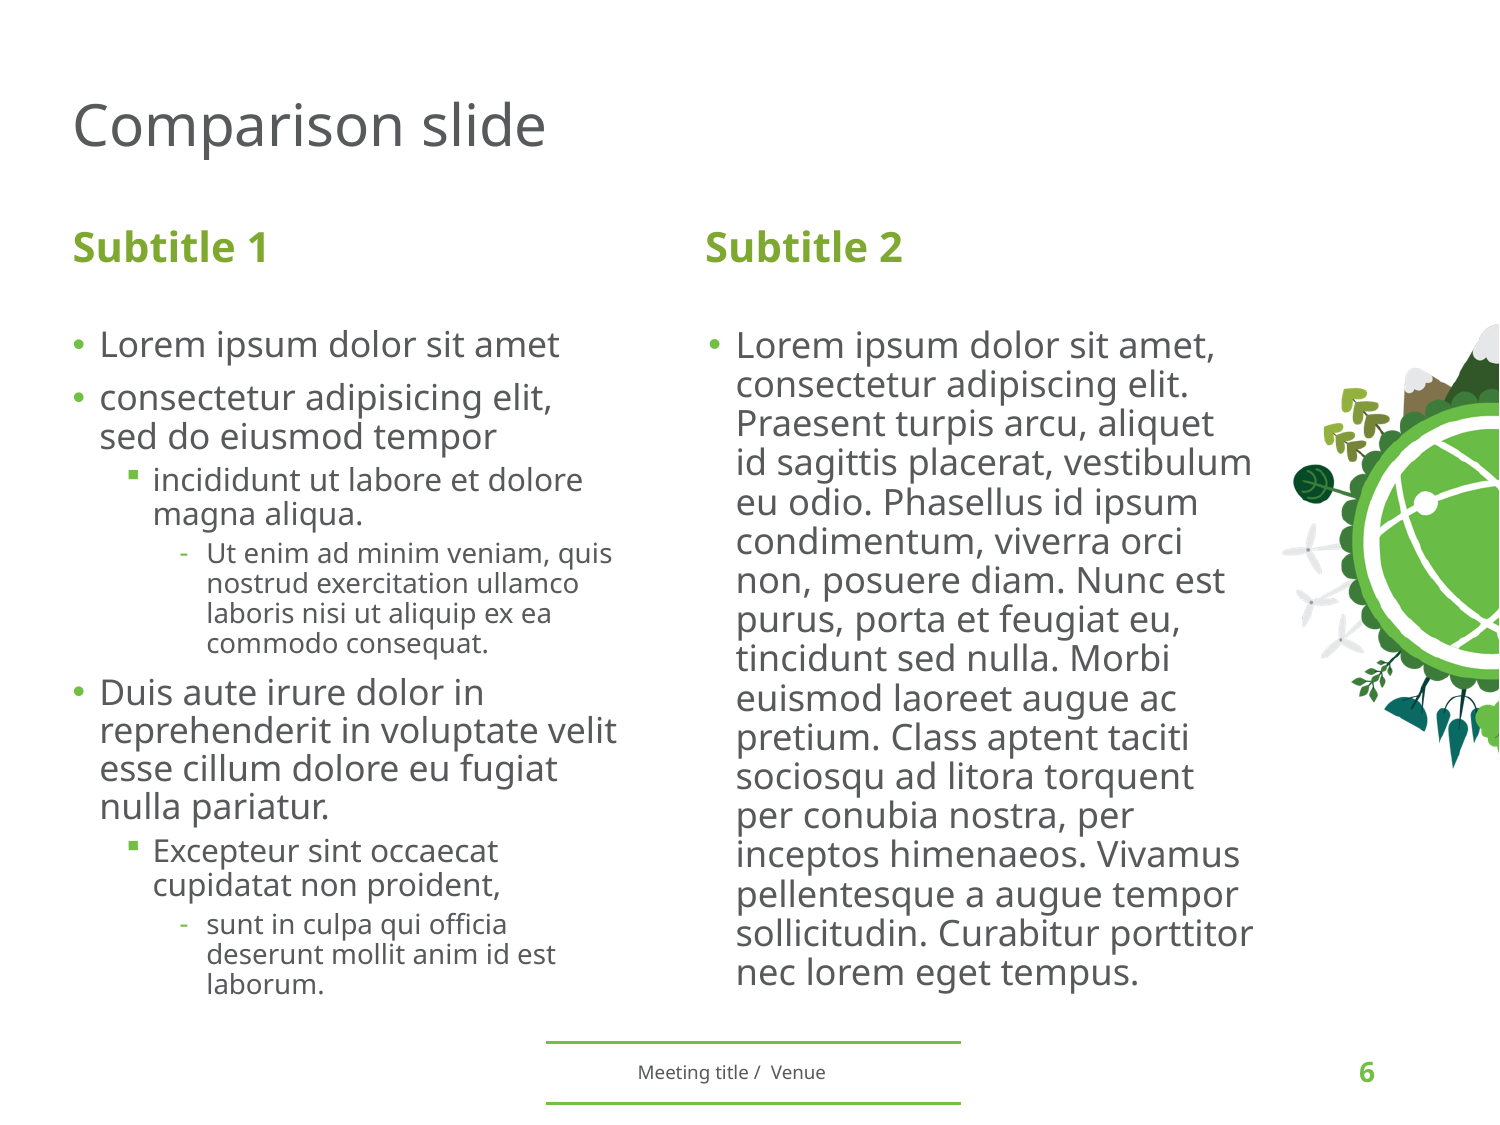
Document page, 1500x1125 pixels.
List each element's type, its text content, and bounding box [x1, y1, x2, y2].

list Subtitle 2 [690, 218, 1268, 308]
list Subtitle 1 [57, 218, 635, 308]
slide_number 6 [1317, 1033, 1391, 1114]
list Lorem ipsum dolor sit amet consectetur adipisicing elit, sed do eiusmod tempor incididunt ut labore et dolore magna aliqua. Ut enim ad minim veniam, quis nostrud exercitation ullamco laboris nisi ut aliquip ex ea commodo consequat. Duis aute irure dolor in reprehenderit in voluptate velit esse cillum dolore eu fugiat nulla pariatur. Excepteur sint occaecat cupidatat non proident, sunt in culpa qui officia deserunt mollit anim id est laborum. [57, 319, 635, 1011]
footer Meeting title / Venue [478, 1043, 985, 1104]
title Comparison slide [57, 88, 1268, 207]
list Lorem ipsum dolor sit amet, consectetur adipiscing elit. Praesent turpis arcu, aliquet id sagittis placerat, vestibulum eu odio. Phasellus id ipsum condimentum, viverra orci non, posuere diam. Nunc est purus, porta et feugiat eu, tincidunt sed nulla. Morbi euismod laoreet augue ac pretium. Class aptent taciti sociosqu ad litora torquent per conubia nostra, per inceptos himenaeos. Vivamus pellentesque a augue tempor sollicitudin. Curabitur porttitor nec lorem eget tempus. [693, 319, 1271, 1011]
picture [1263, 304, 1499, 795]
